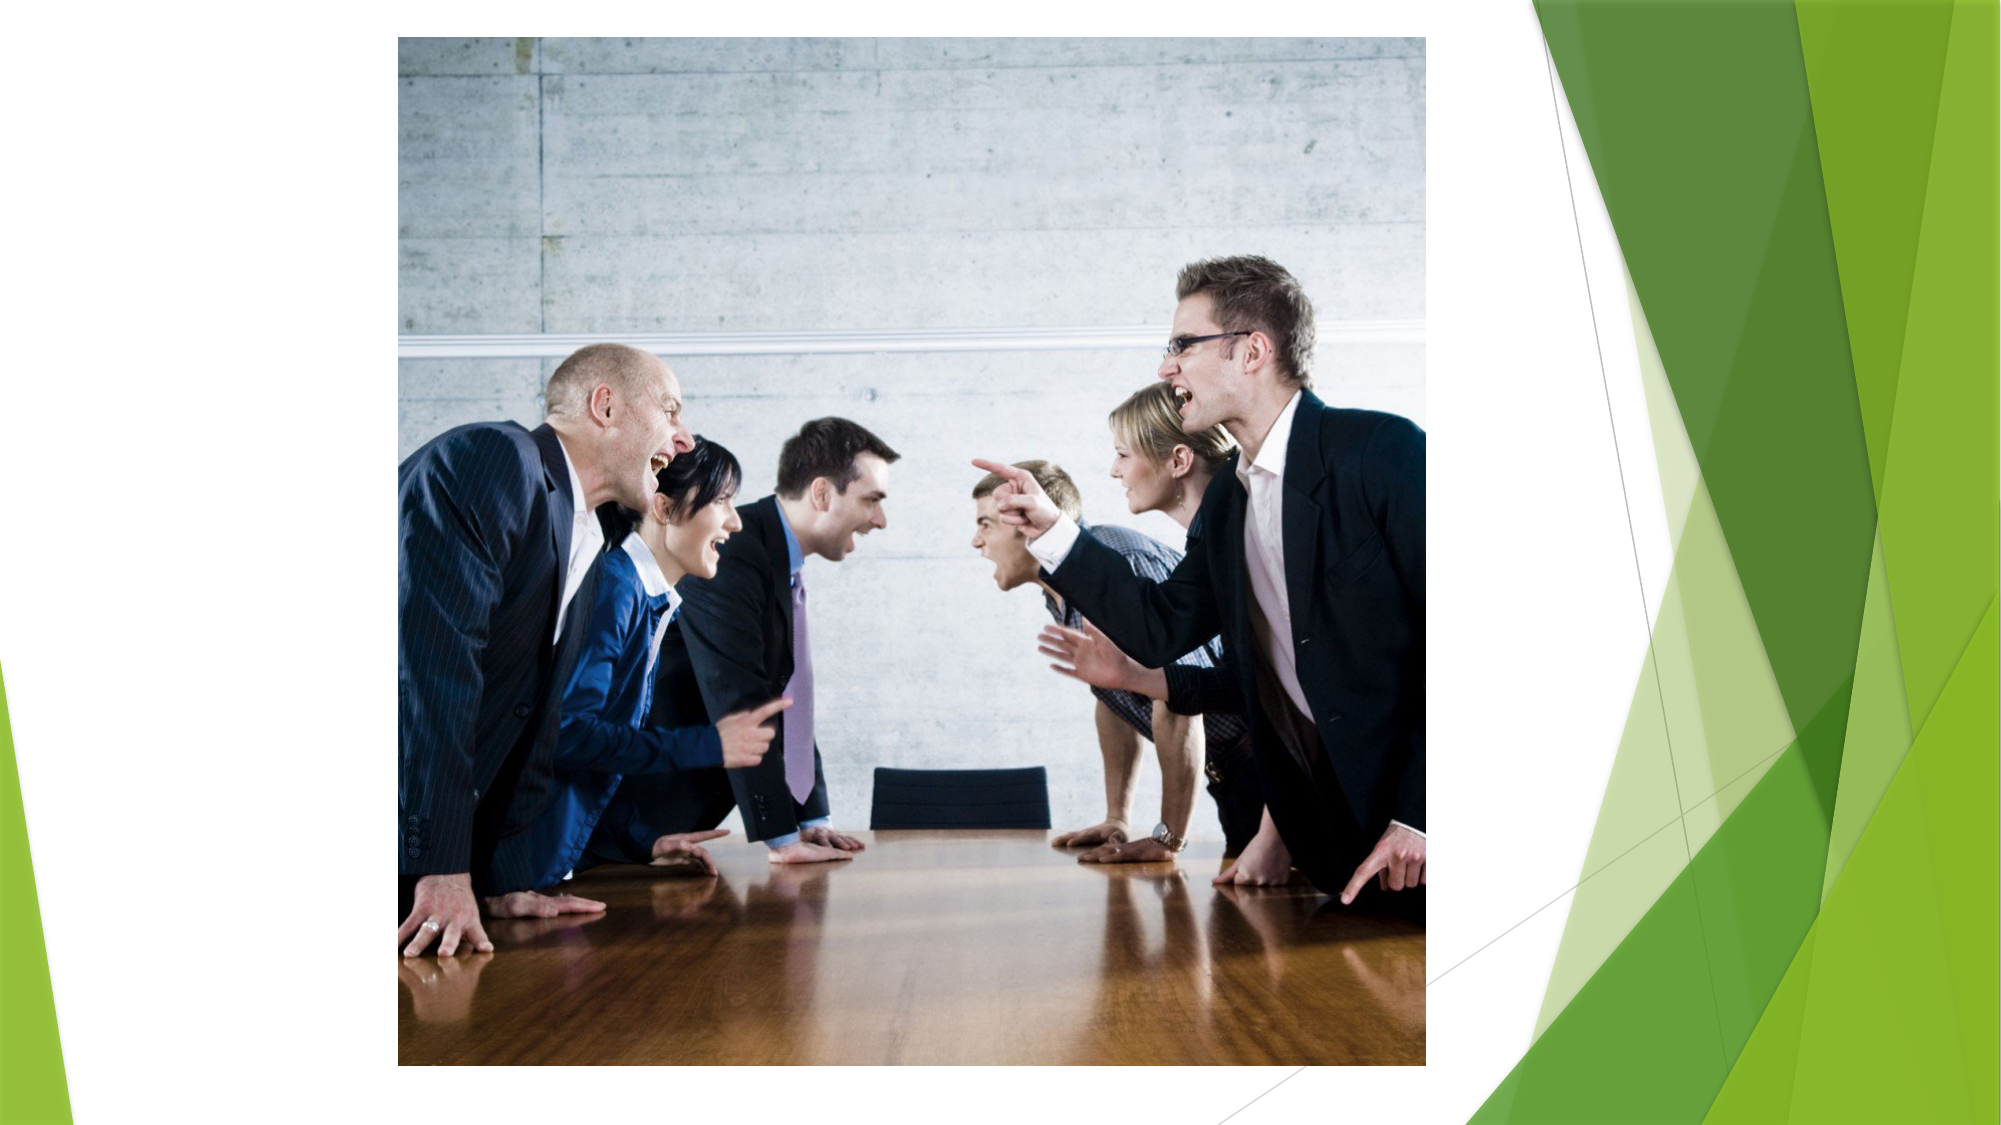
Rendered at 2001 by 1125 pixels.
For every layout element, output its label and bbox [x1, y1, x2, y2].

list [397, 37, 1427, 1066]
